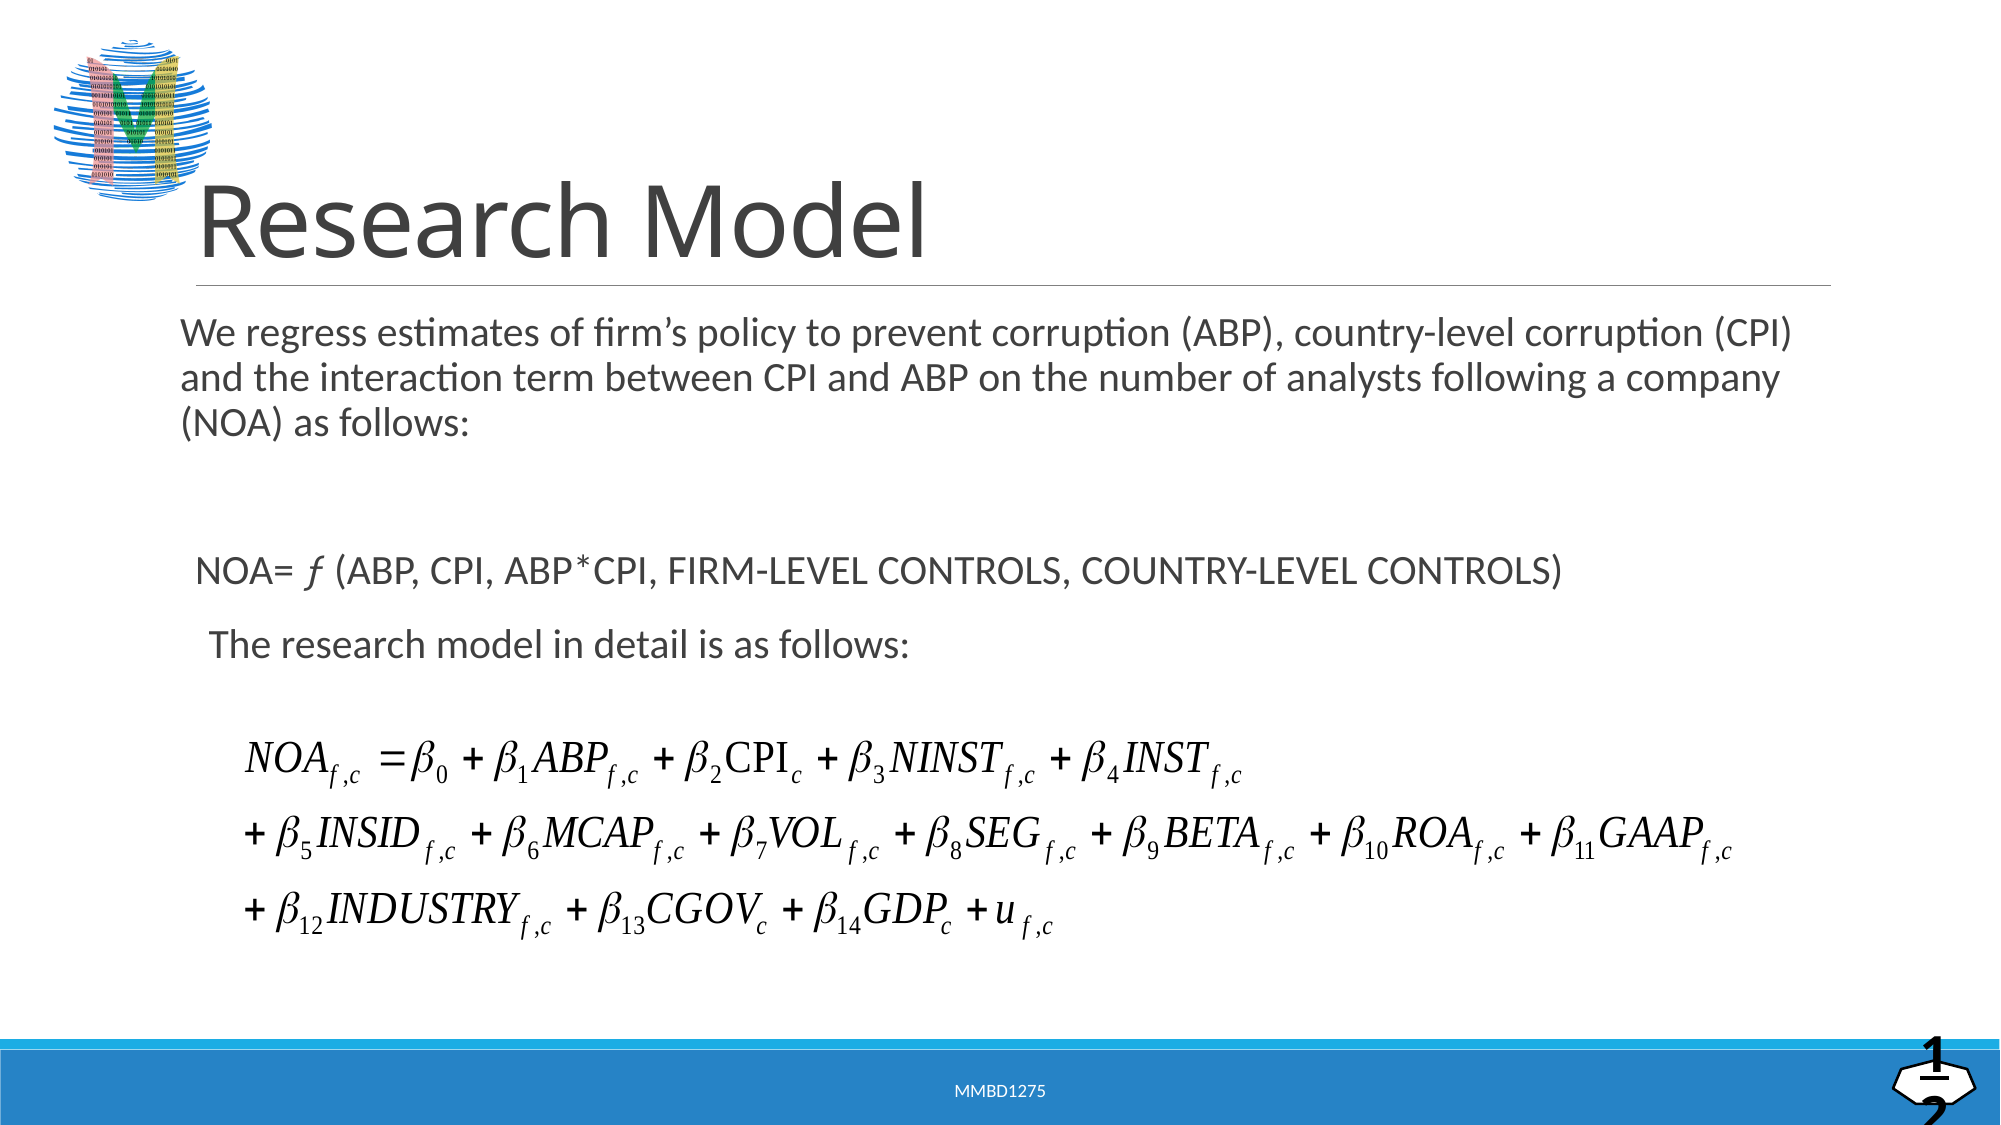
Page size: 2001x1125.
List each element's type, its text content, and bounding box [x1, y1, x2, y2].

title Research Model [180, 47, 1830, 285]
footer MMBD1275 [604, 1059, 1396, 1120]
list We regress estimates of firm’s policy to prevent corruption (ABP), country-level corruption (CPI) and the interaction term between CPI and ABP on the number of analysts following a company (NOA) as follows: NOA= ƒ (ABP, CPI, ABP*CPI, FIRM-LEVEL CONTROLS, COUNTRY-LEVEL CONTROLS) The research model in detail is as follows: [180, 302, 1830, 963]
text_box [236, 728, 1745, 952]
picture [47, 34, 213, 207]
text_box 12 [1891, 1059, 1977, 1106]
